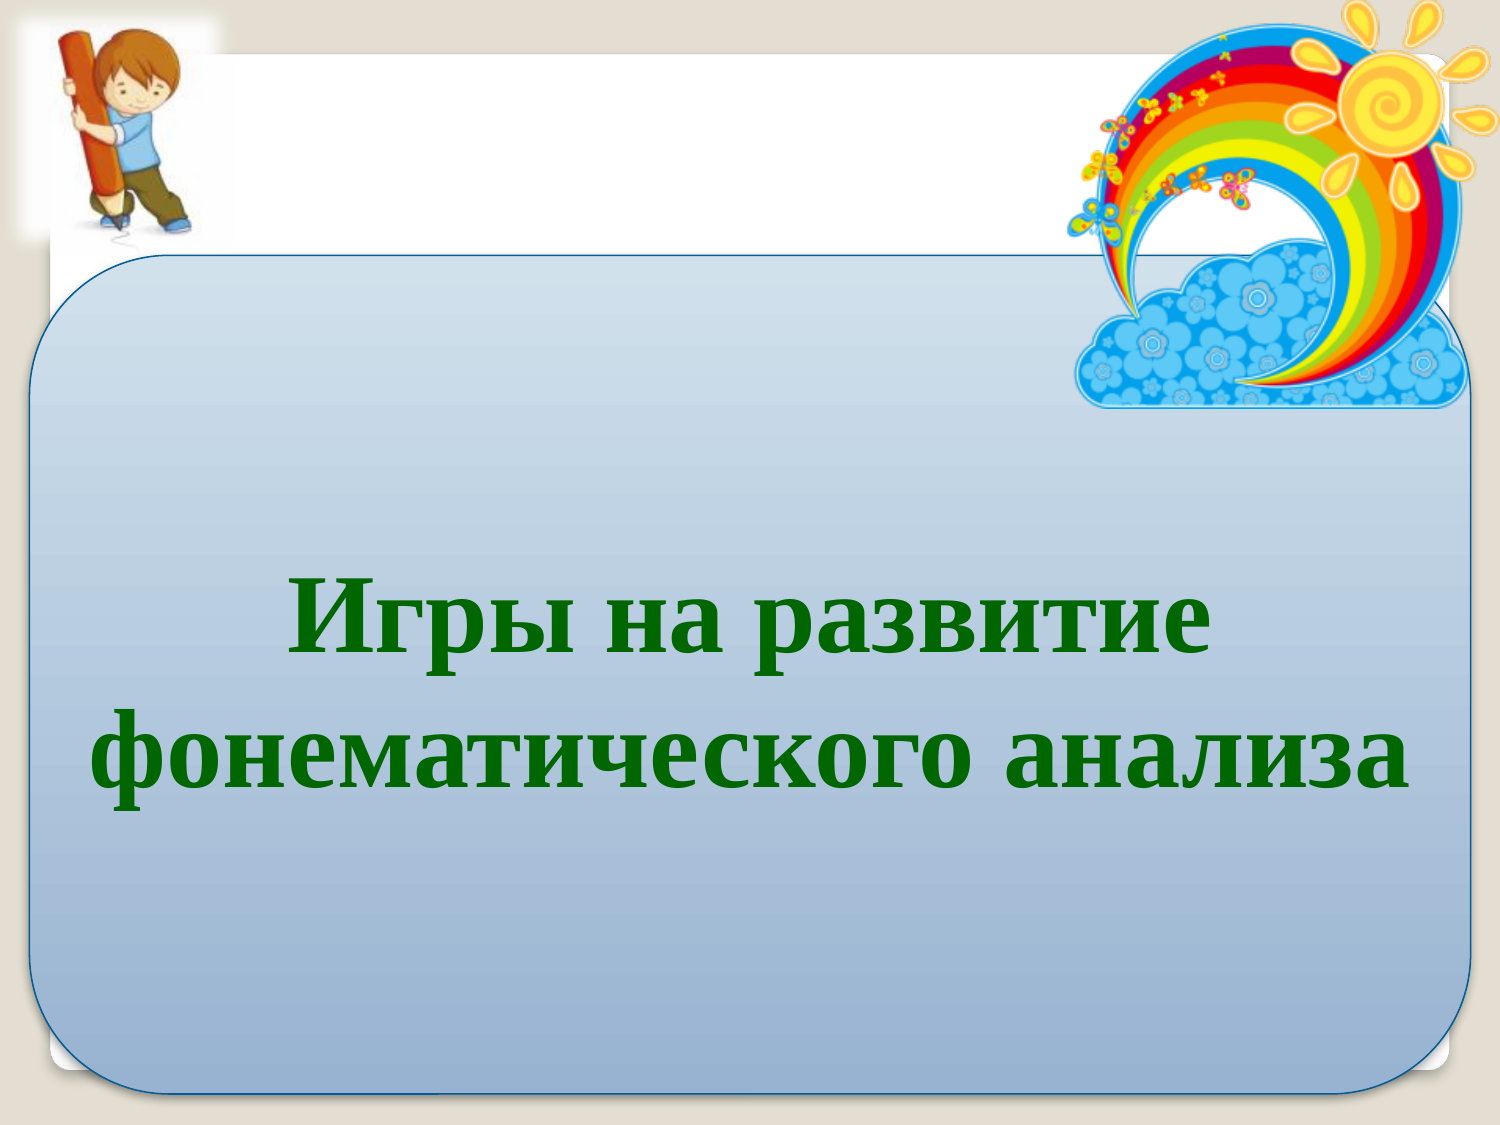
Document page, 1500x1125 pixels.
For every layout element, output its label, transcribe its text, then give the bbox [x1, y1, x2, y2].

text_box Игры на развитие фонематического анализа [28, 254, 1472, 1095]
picture [0, 0, 237, 259]
picture [1066, 0, 1500, 410]
